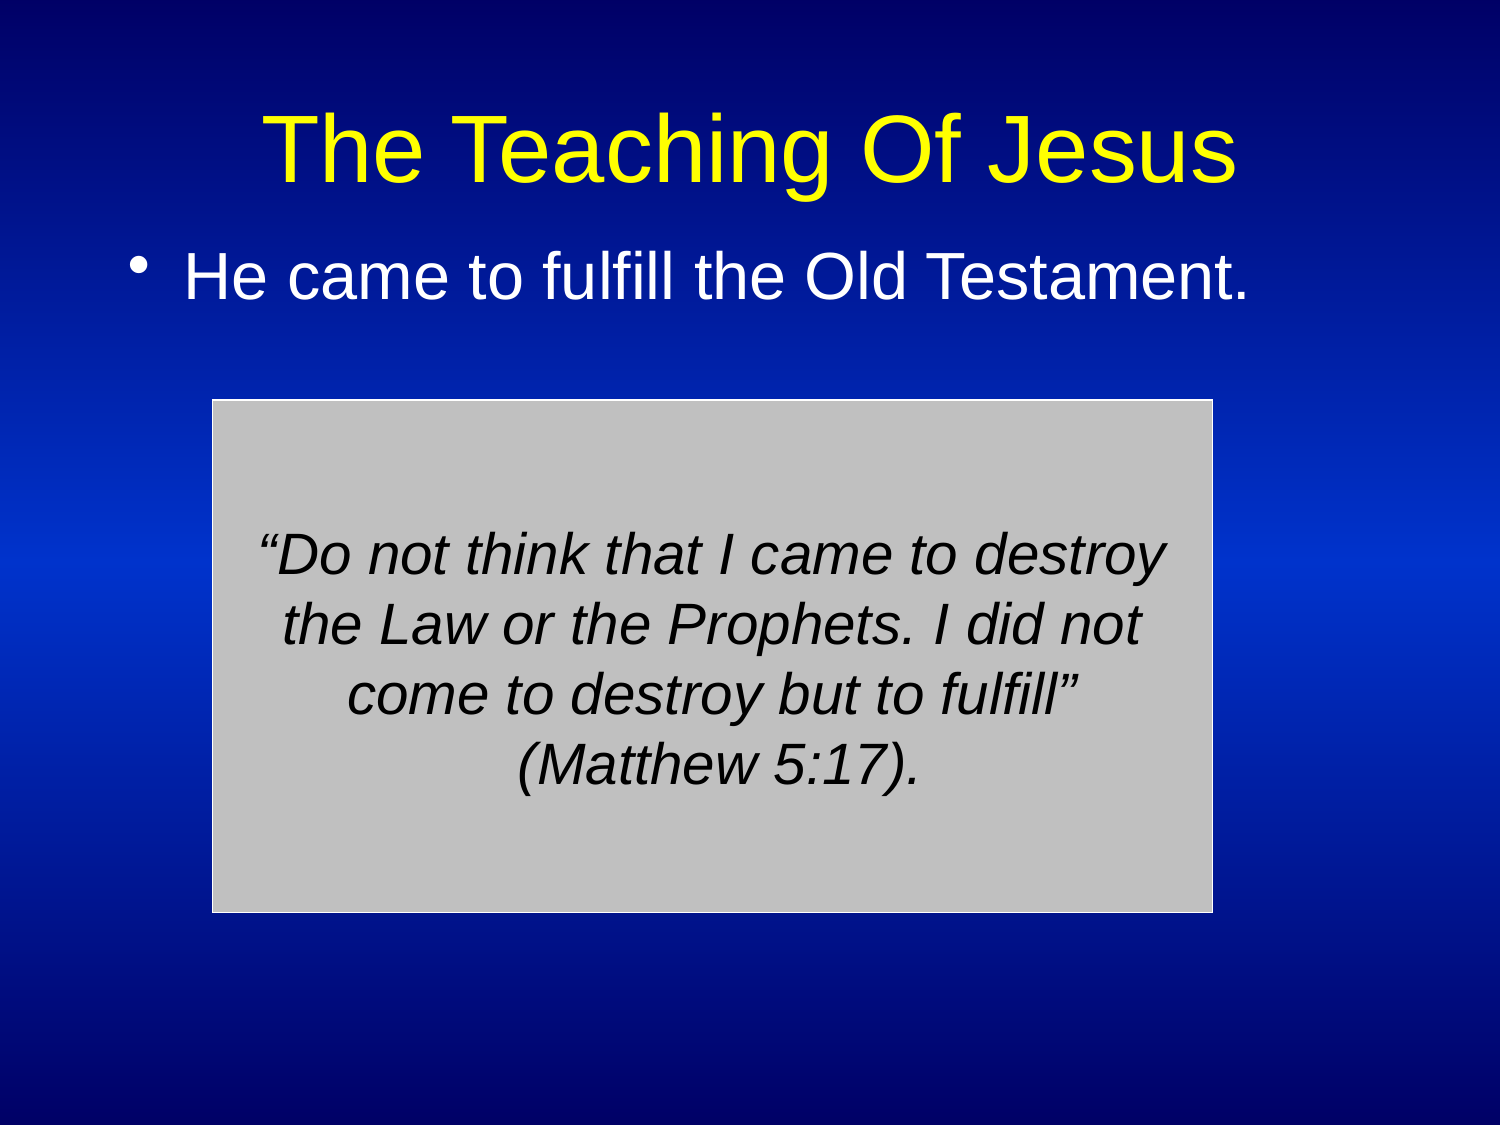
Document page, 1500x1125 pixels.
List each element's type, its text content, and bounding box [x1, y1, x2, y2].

text_box “Do not think that I came to destroy the Law or the Prophets. I did not come to destroy but to fulfill” (Matthew 5:17). [212, 399, 1213, 913]
title The Teaching Of Jesus [37, 50, 1463, 238]
list He came to fulfill the Old Testament. [112, 224, 1438, 350]
